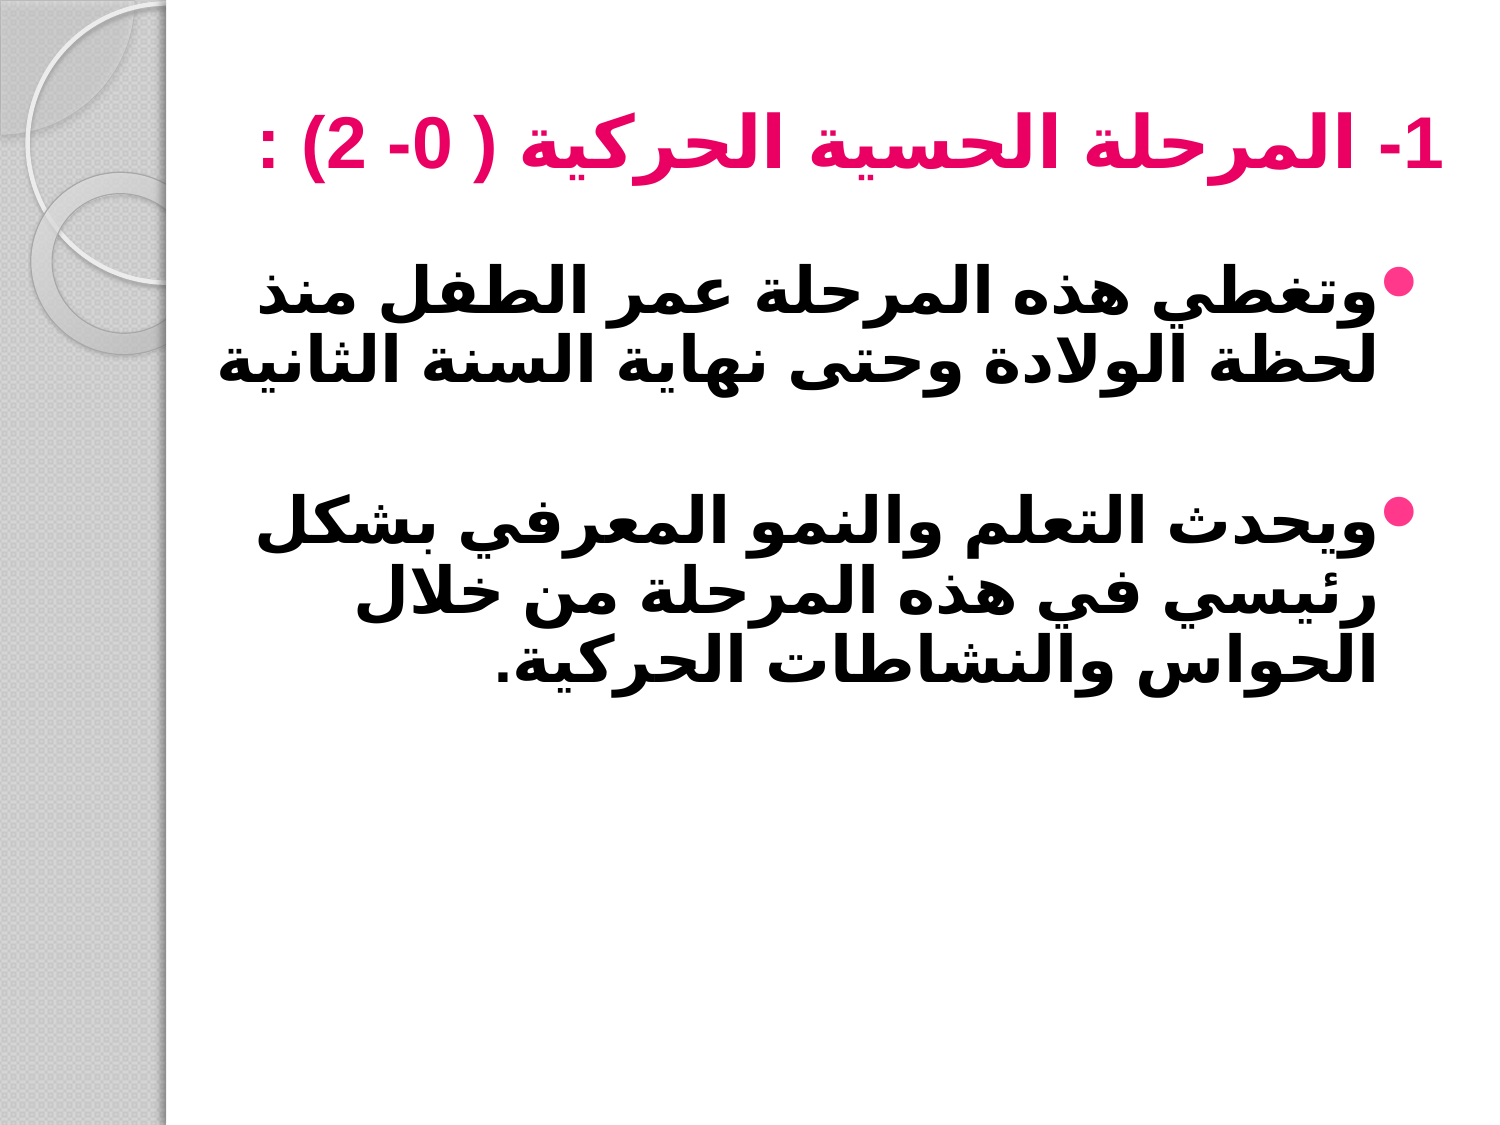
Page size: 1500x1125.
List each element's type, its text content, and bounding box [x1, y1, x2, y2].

list وتغطي هذه المرحلة عمر الطفل منذ لحظة الولادة وحتى نهاية السنة الثانية ويحدث التعلم والنمو المعرفي بشكل رئيسي في هذه المرحلة من خلال الحواس والنشاطات الحركية. [174, 249, 1451, 875]
title 1- المرحلة الحسية الحركية ( 0- 2) : [235, 45, 1466, 233]
